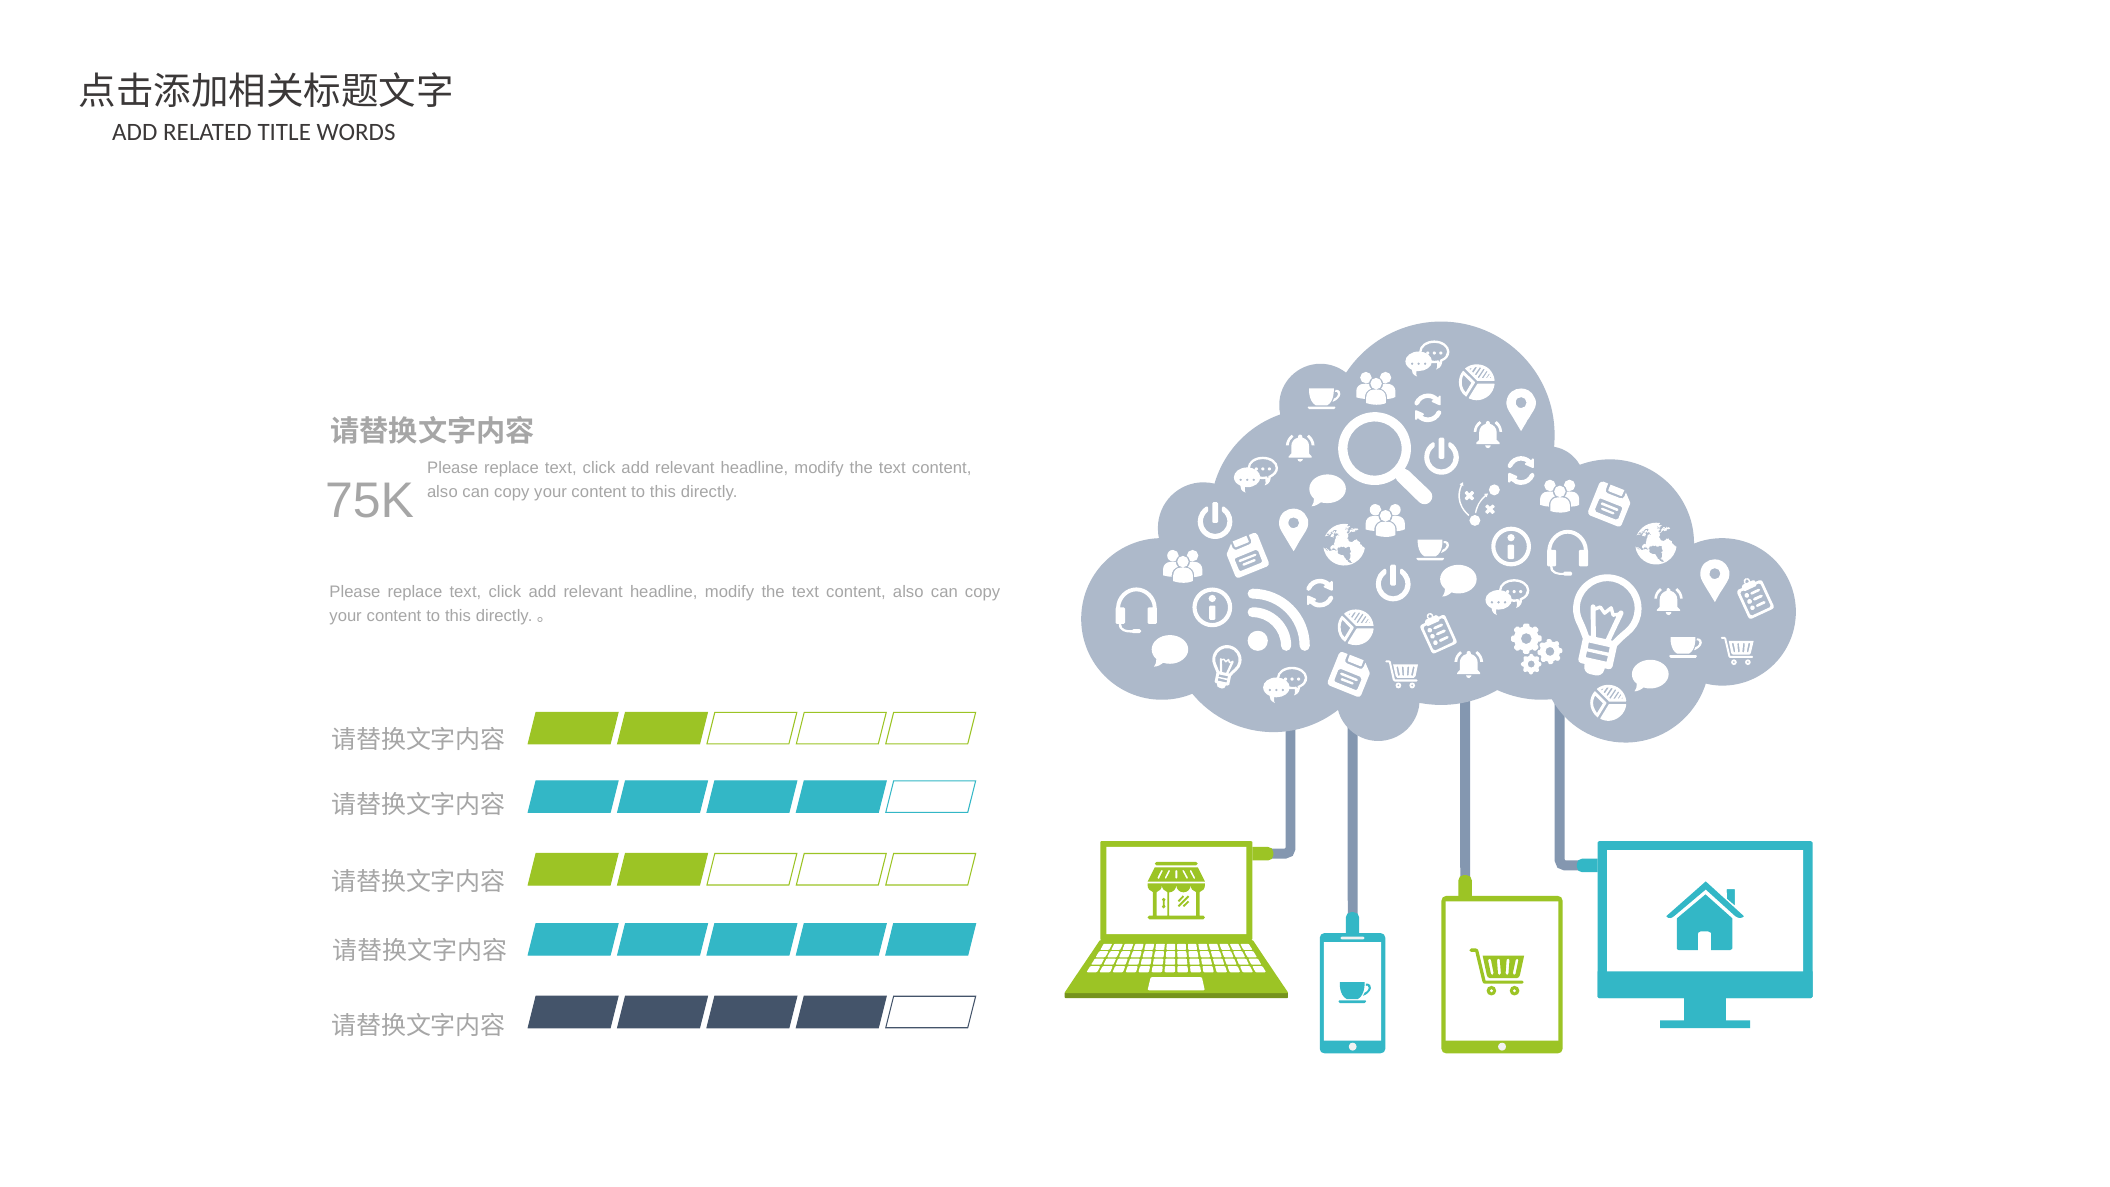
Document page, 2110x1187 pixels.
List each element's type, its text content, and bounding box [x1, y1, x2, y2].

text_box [528, 923, 976, 956]
text_box Please replace text, click add relevant headline, modify the text content, also can copy your content to this directly.。 [314, 569, 1017, 633]
text_box 请替换文字内容 [315, 398, 564, 448]
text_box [528, 853, 976, 885]
text_box 请替换文字内容 [315, 851, 529, 903]
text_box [1064, 321, 1813, 1054]
text_box 点击添加相关标题文字 [62, 59, 470, 121]
text_box 请替换文字内容 [315, 709, 529, 761]
text_box 请替换文字内容 [317, 920, 531, 973]
text_box 请替换文字内容 [315, 774, 529, 827]
text_box 75K [310, 448, 429, 535]
text_box ADD RELATED TITLE WORDS [96, 107, 413, 154]
text_box Please replace text, click add relevant headline, modify the text content, also can copy your content to this directly. [412, 445, 988, 509]
text_box 请替换文字内容 [315, 995, 529, 1048]
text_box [528, 712, 976, 744]
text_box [528, 996, 976, 1028]
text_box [528, 780, 976, 813]
